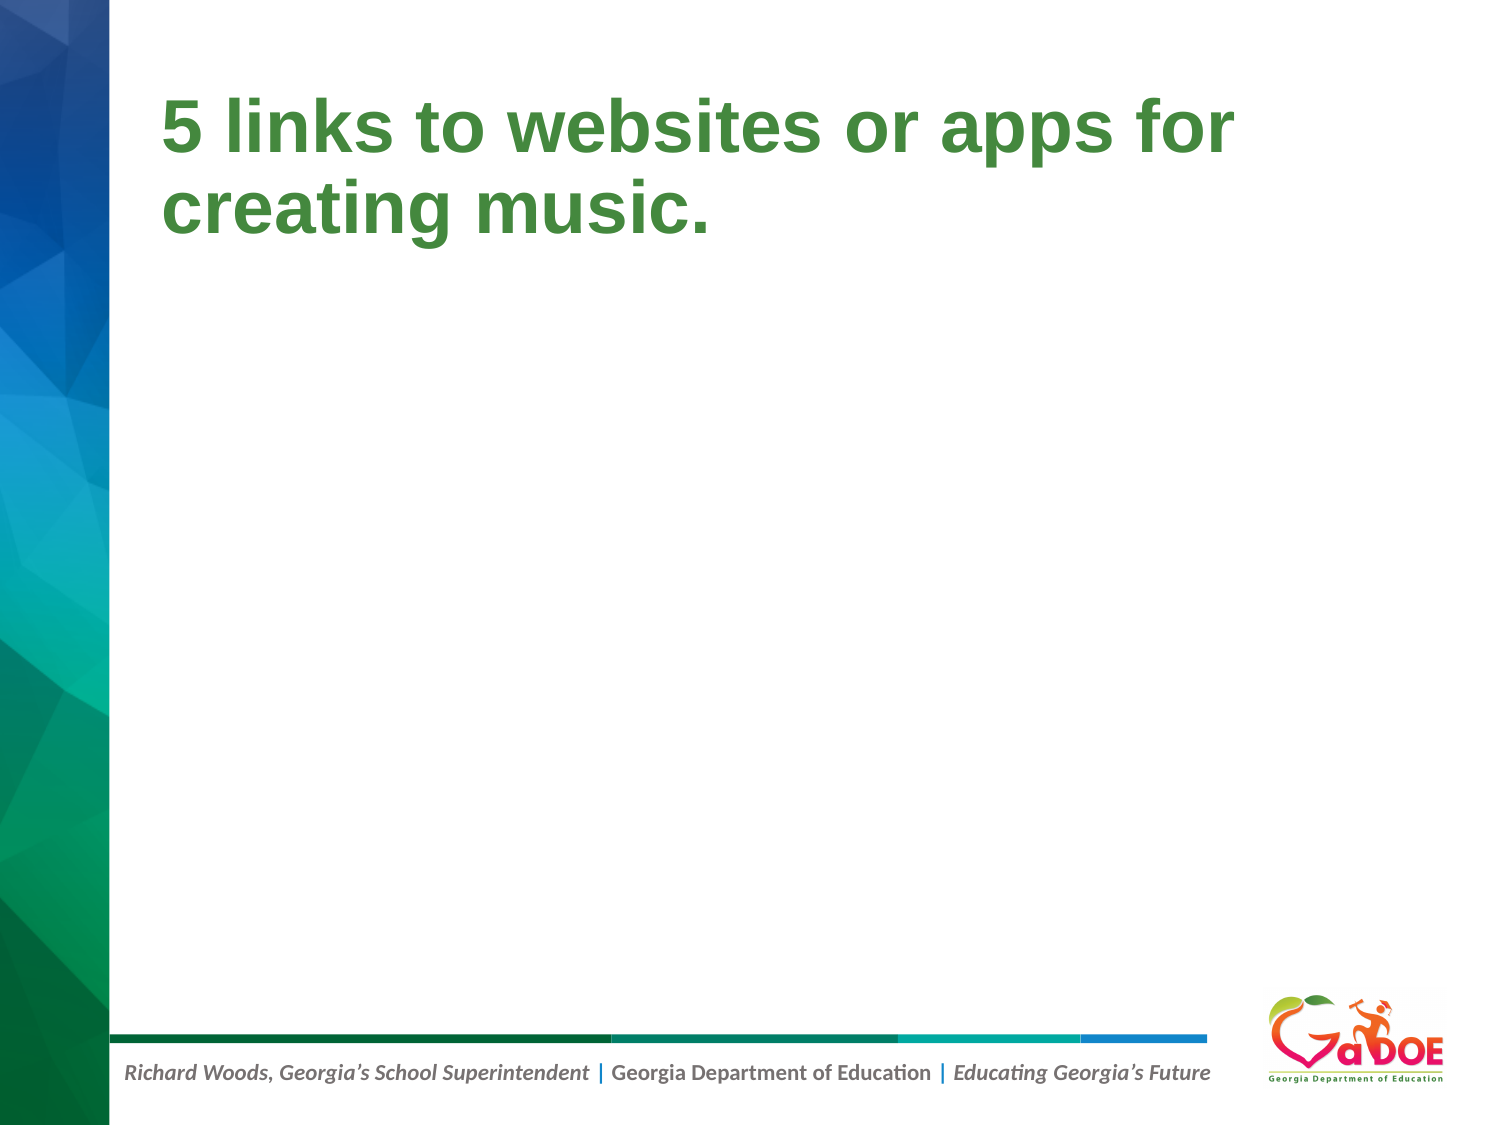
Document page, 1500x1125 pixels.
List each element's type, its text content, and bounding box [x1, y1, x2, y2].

picture [1263, 987, 1447, 1089]
picture [0, 0, 110, 1125]
title 5 links to websites or apps for creating music. [146, 59, 1441, 278]
